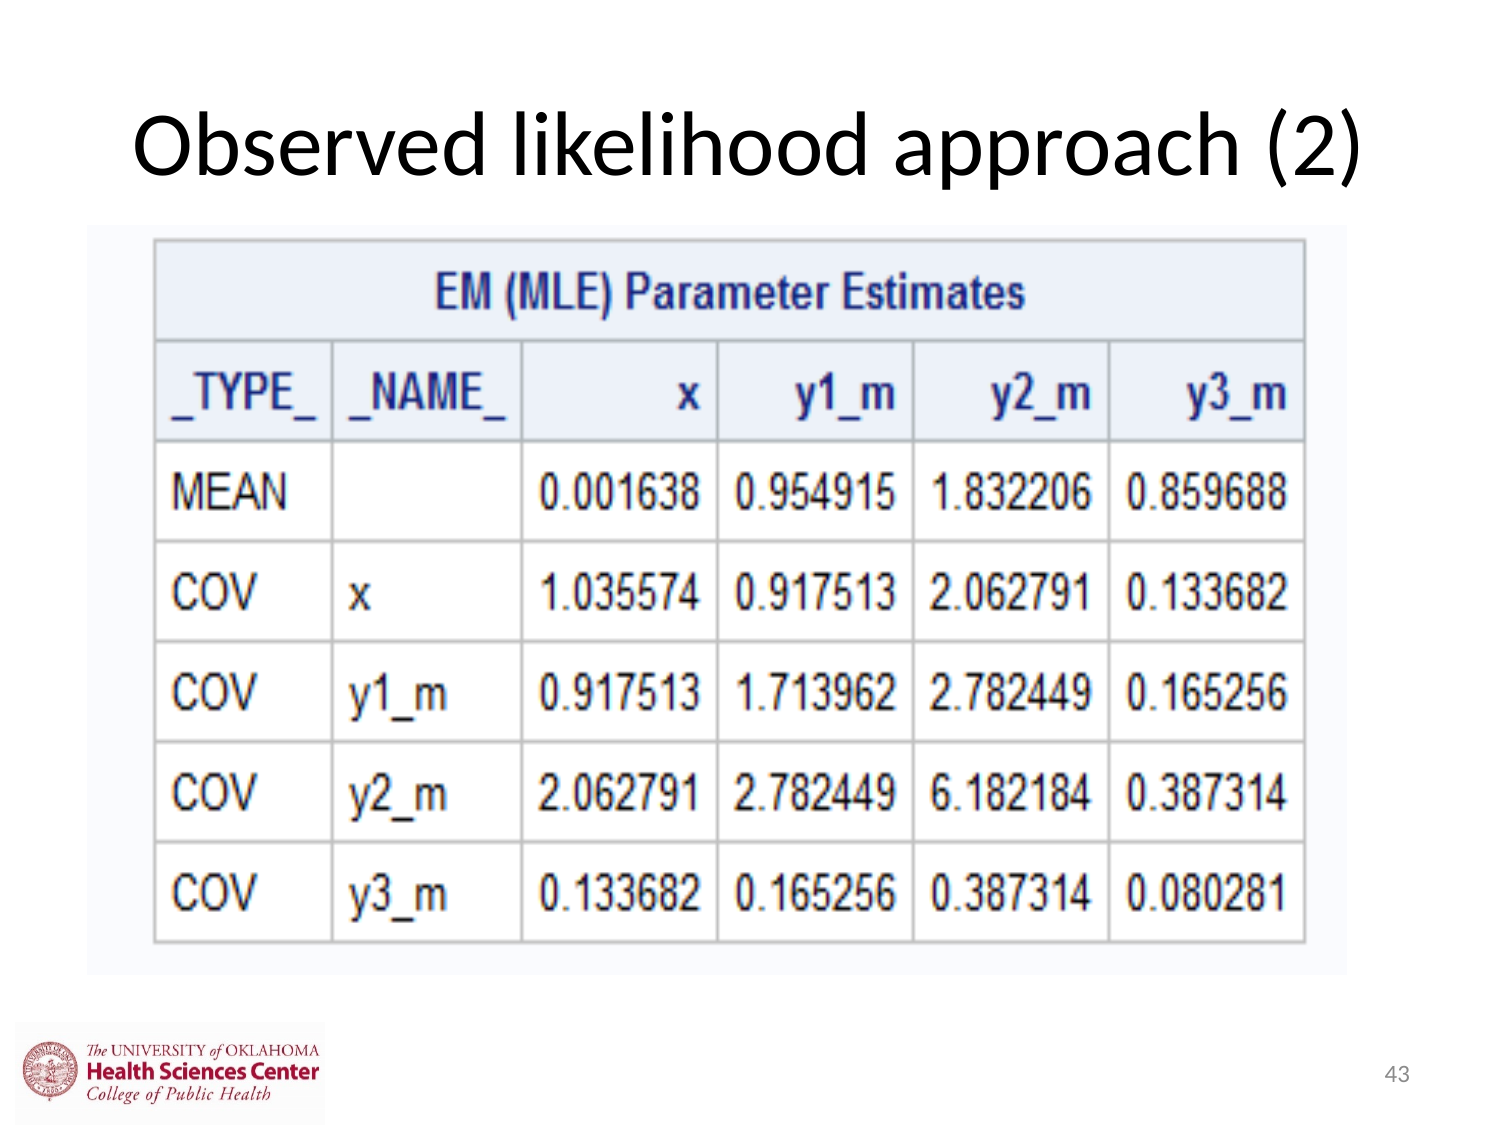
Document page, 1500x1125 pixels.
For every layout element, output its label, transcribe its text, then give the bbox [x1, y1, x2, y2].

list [87, 225, 1347, 976]
picture [15, 1022, 325, 1125]
title Observed likelihood approach (2) [75, 45, 1425, 233]
slide_number 43 [1074, 1042, 1425, 1103]
